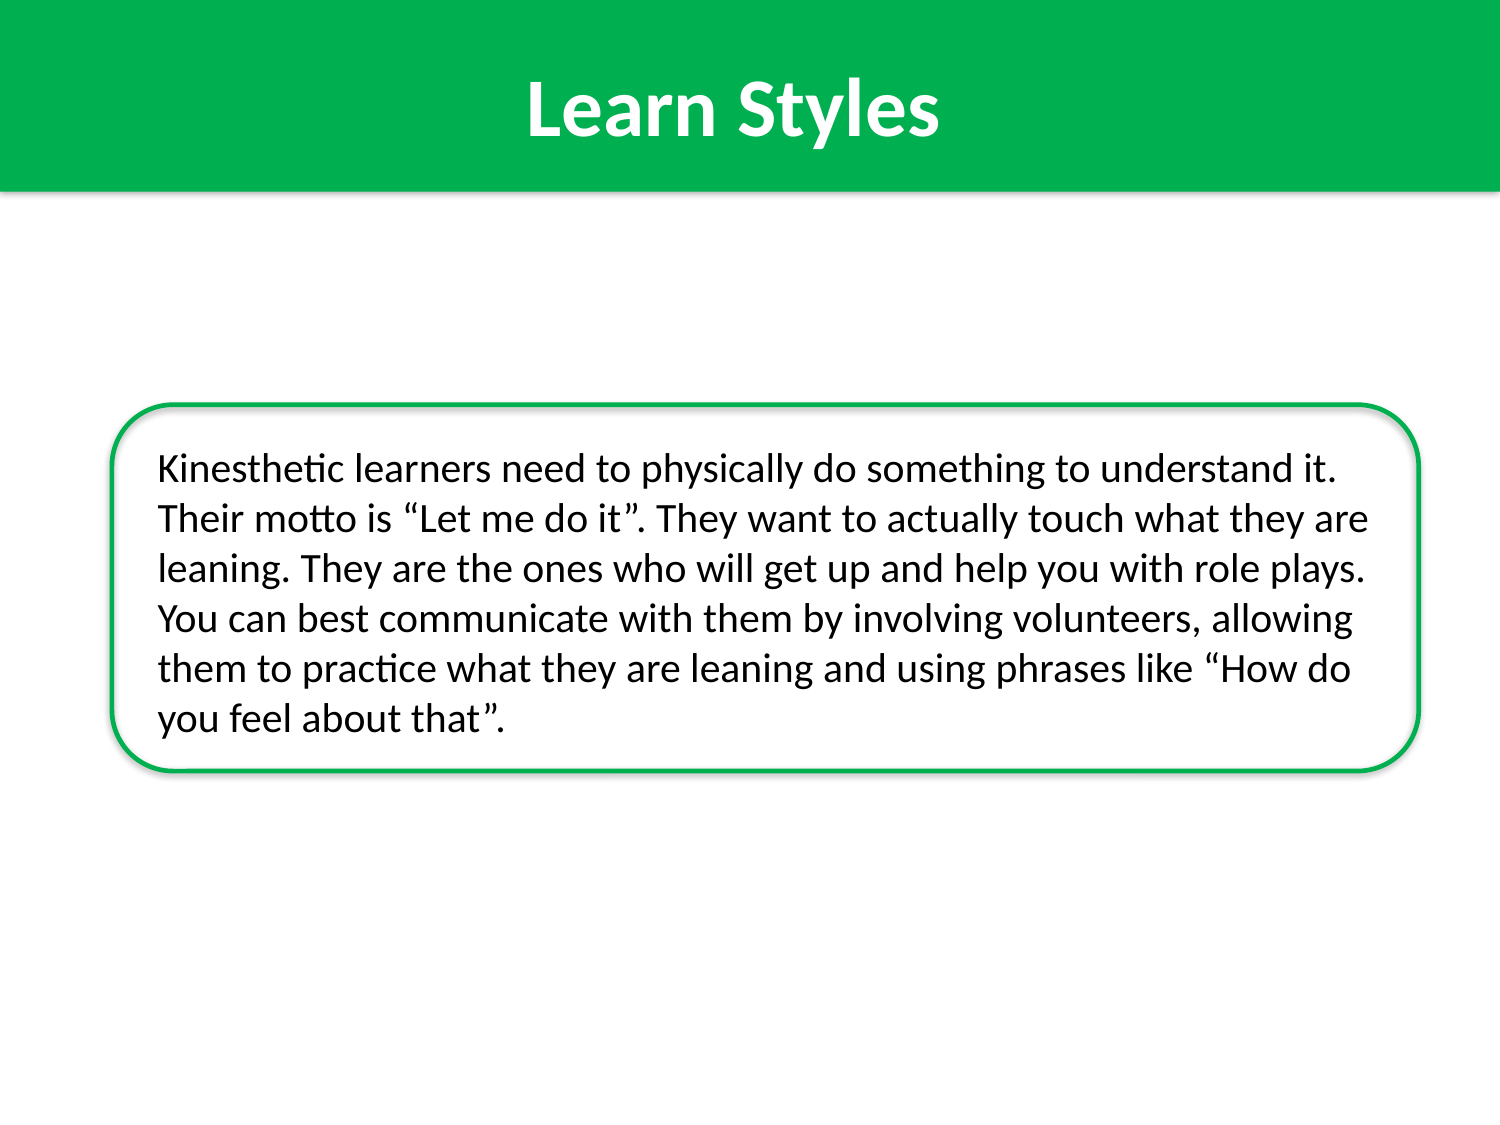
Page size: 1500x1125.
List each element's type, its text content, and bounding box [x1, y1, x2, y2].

text_box [111, 403, 1420, 772]
text_box Learn Styles [8, 45, 1478, 161]
text_box Kinesthetic learners need to physically do something to understand it. Their motto is “Let me do it”. They want to actually touch what they are leaning. They are the ones who will get up and help you with role plays. You can best communicate with them by involving volunteers, allowing them to practice what they are leaning and using phrases like “How do you feel about that”. [142, 433, 1388, 748]
